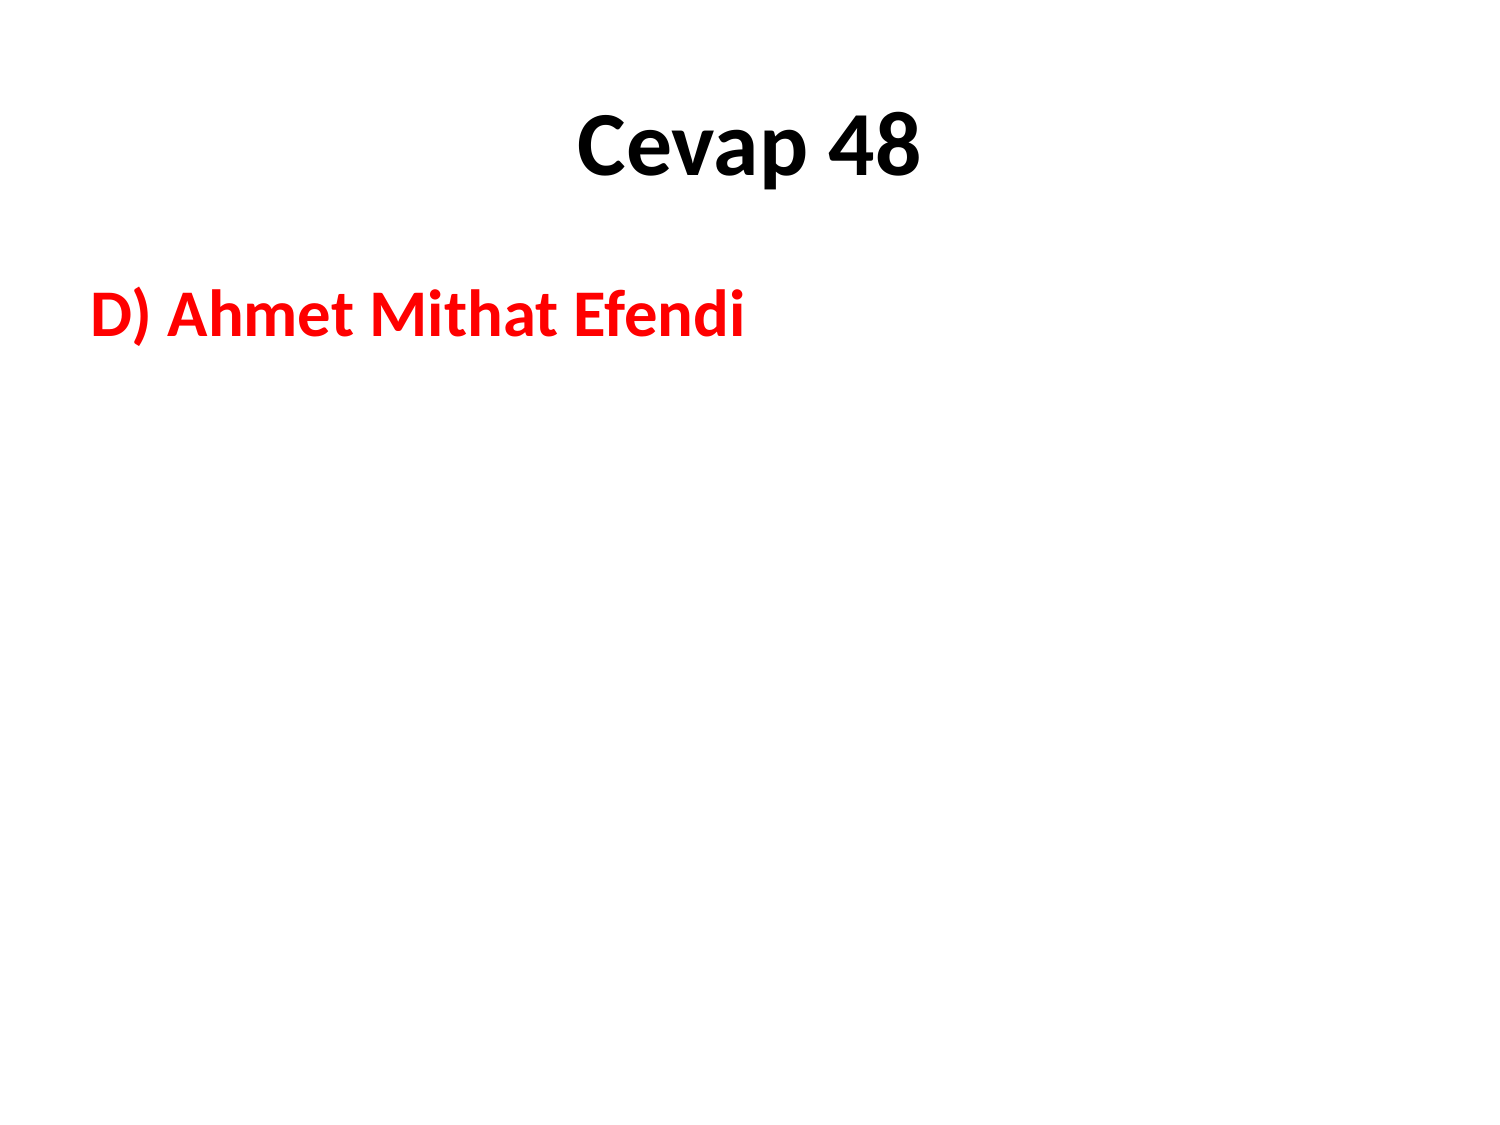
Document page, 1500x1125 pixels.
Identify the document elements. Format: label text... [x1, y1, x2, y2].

list D) Ahmet Mithat Efendi [75, 262, 1425, 1005]
title Cevap 48 [75, 45, 1425, 233]
